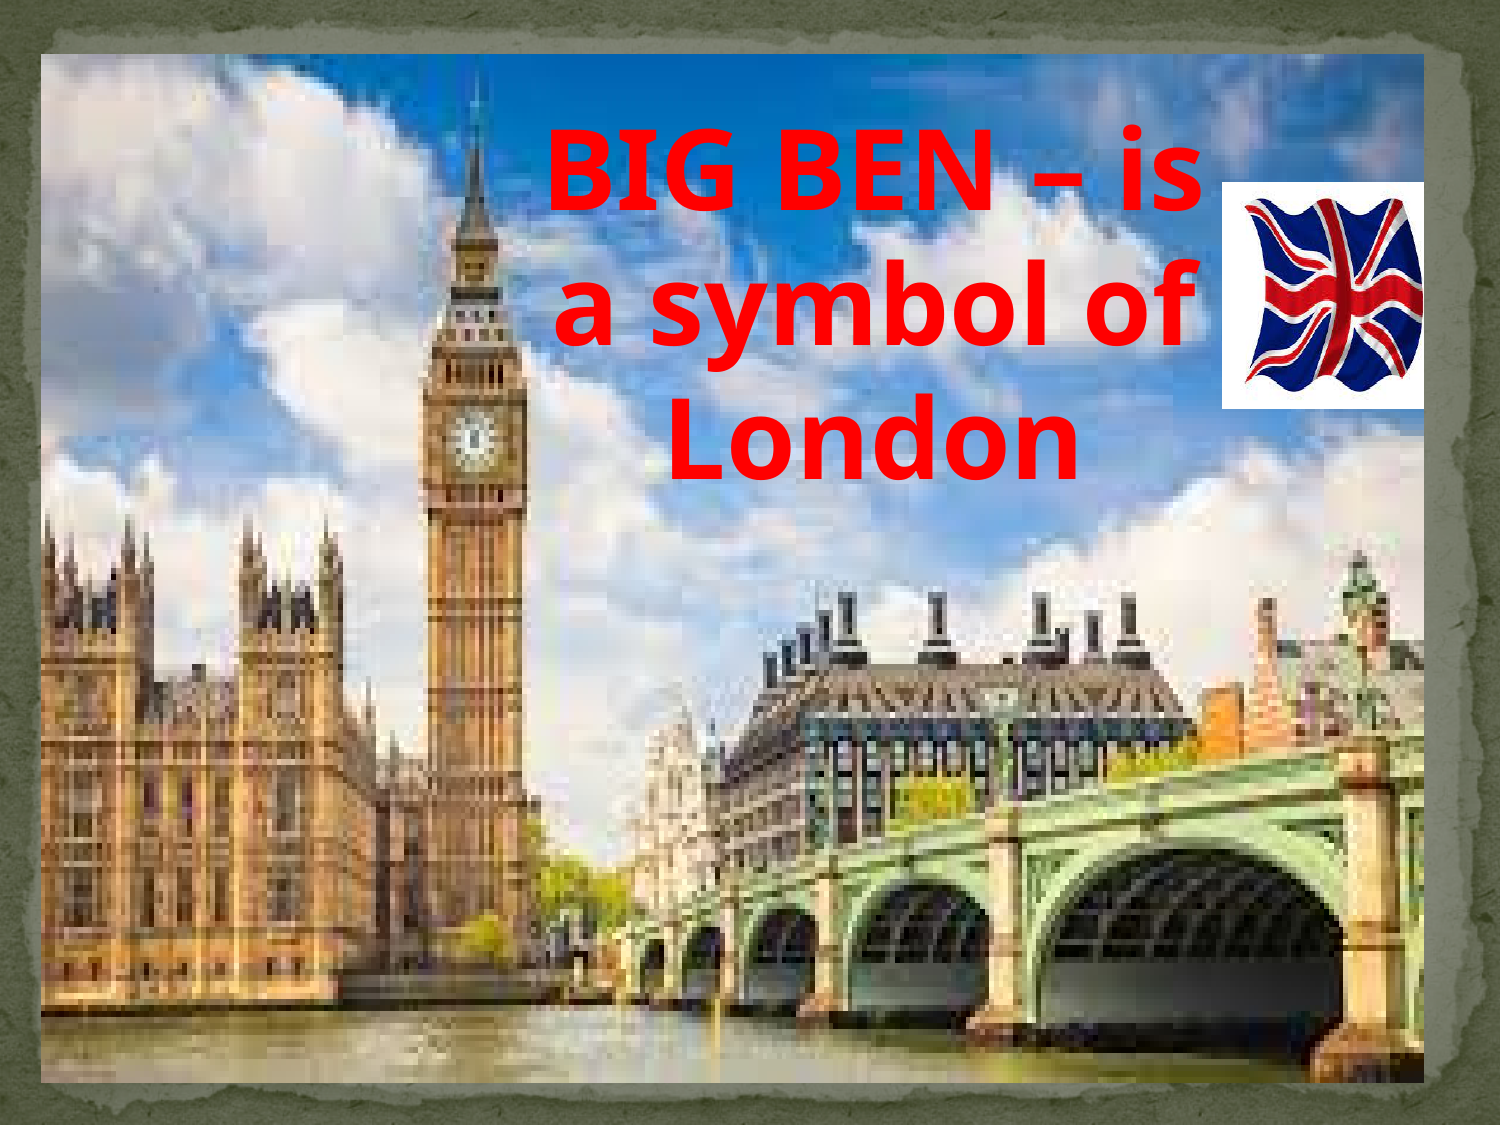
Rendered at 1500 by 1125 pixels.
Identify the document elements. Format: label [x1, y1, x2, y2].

picture [41, 54, 1424, 1083]
